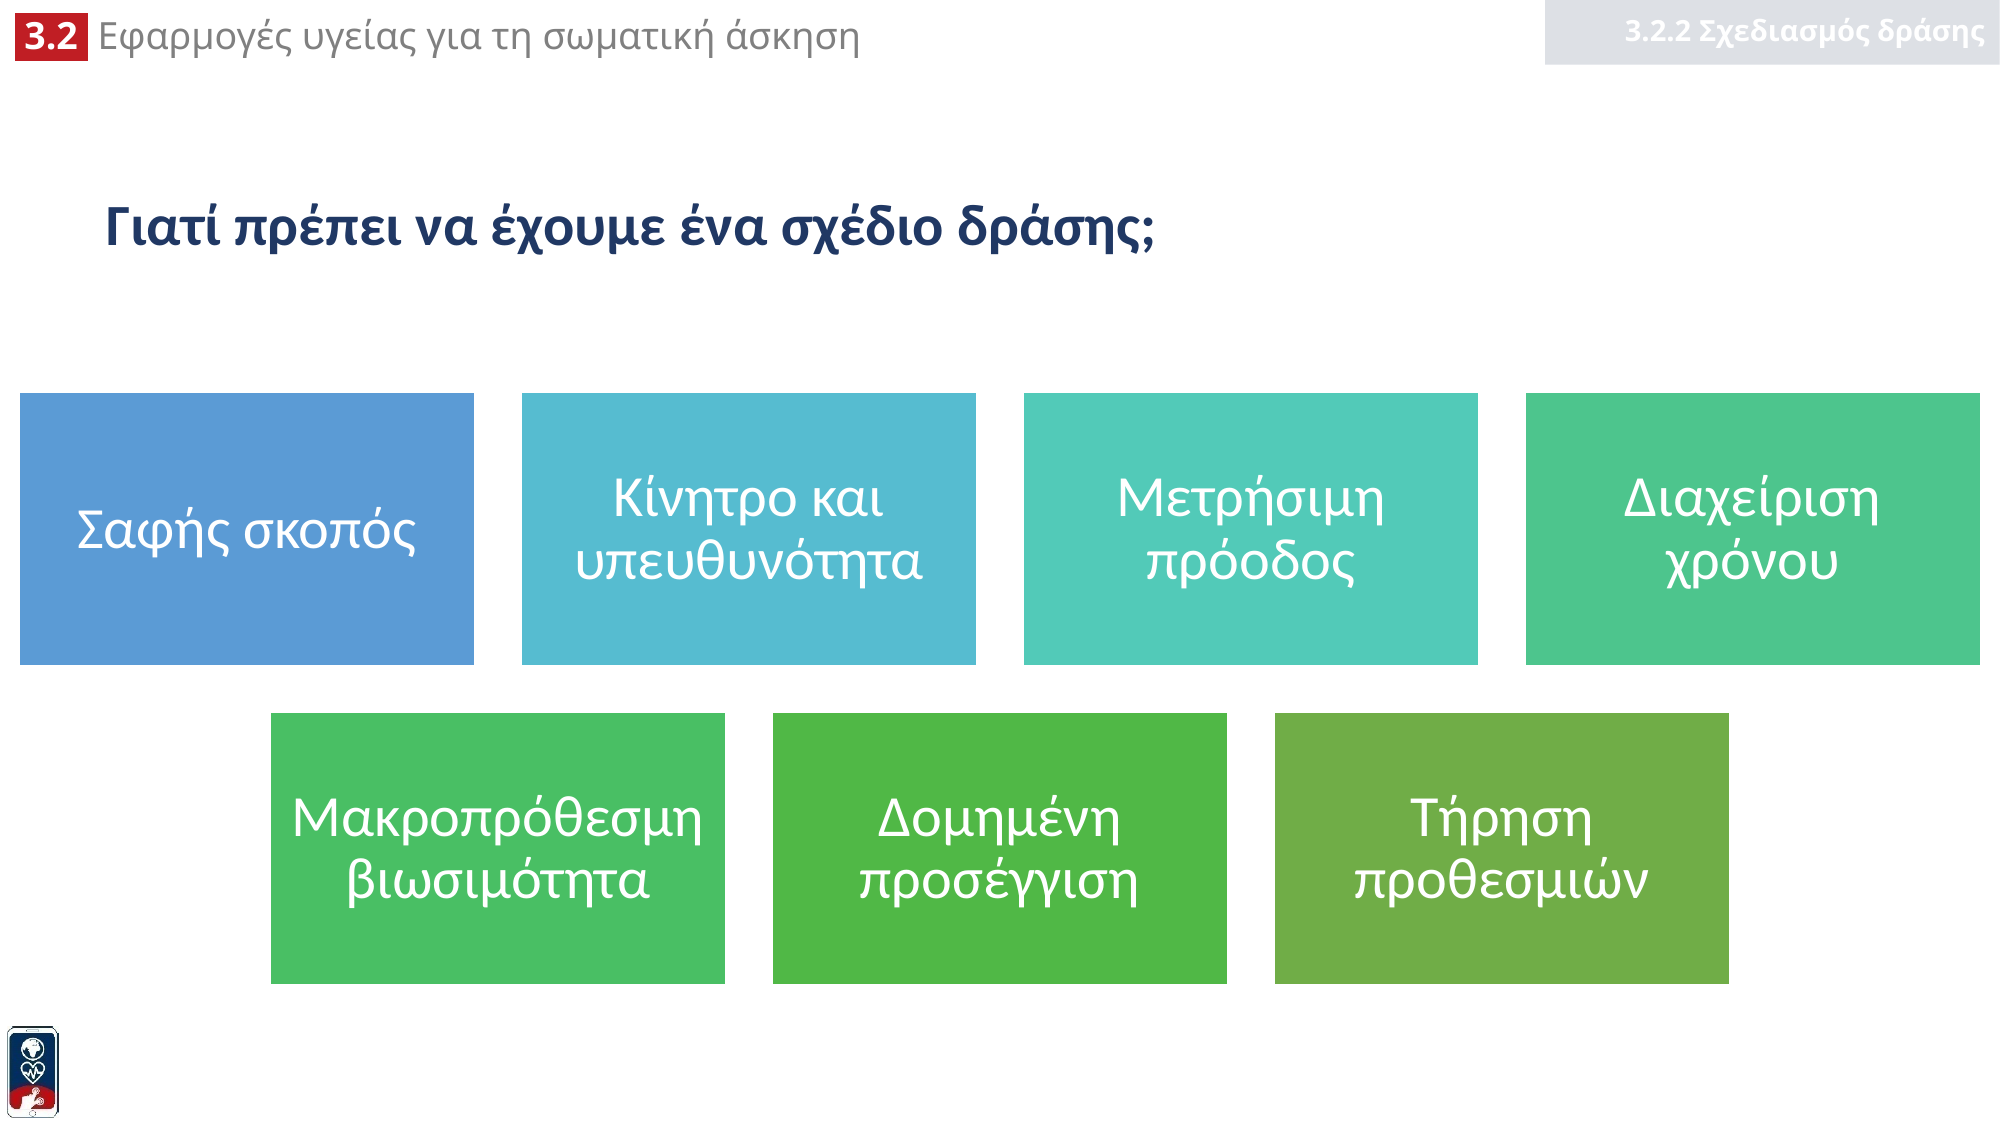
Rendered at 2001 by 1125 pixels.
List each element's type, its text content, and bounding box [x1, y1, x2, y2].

picture [7, 1026, 18, 1118]
title Γιατί πρέπει να έχουμε ένα σχέδιο δράσης; [91, 177, 1906, 252]
text_box 3.2.2 Σχεδιασμός δράσης [1545, 0, 2000, 65]
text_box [18, 252, 1982, 1125]
